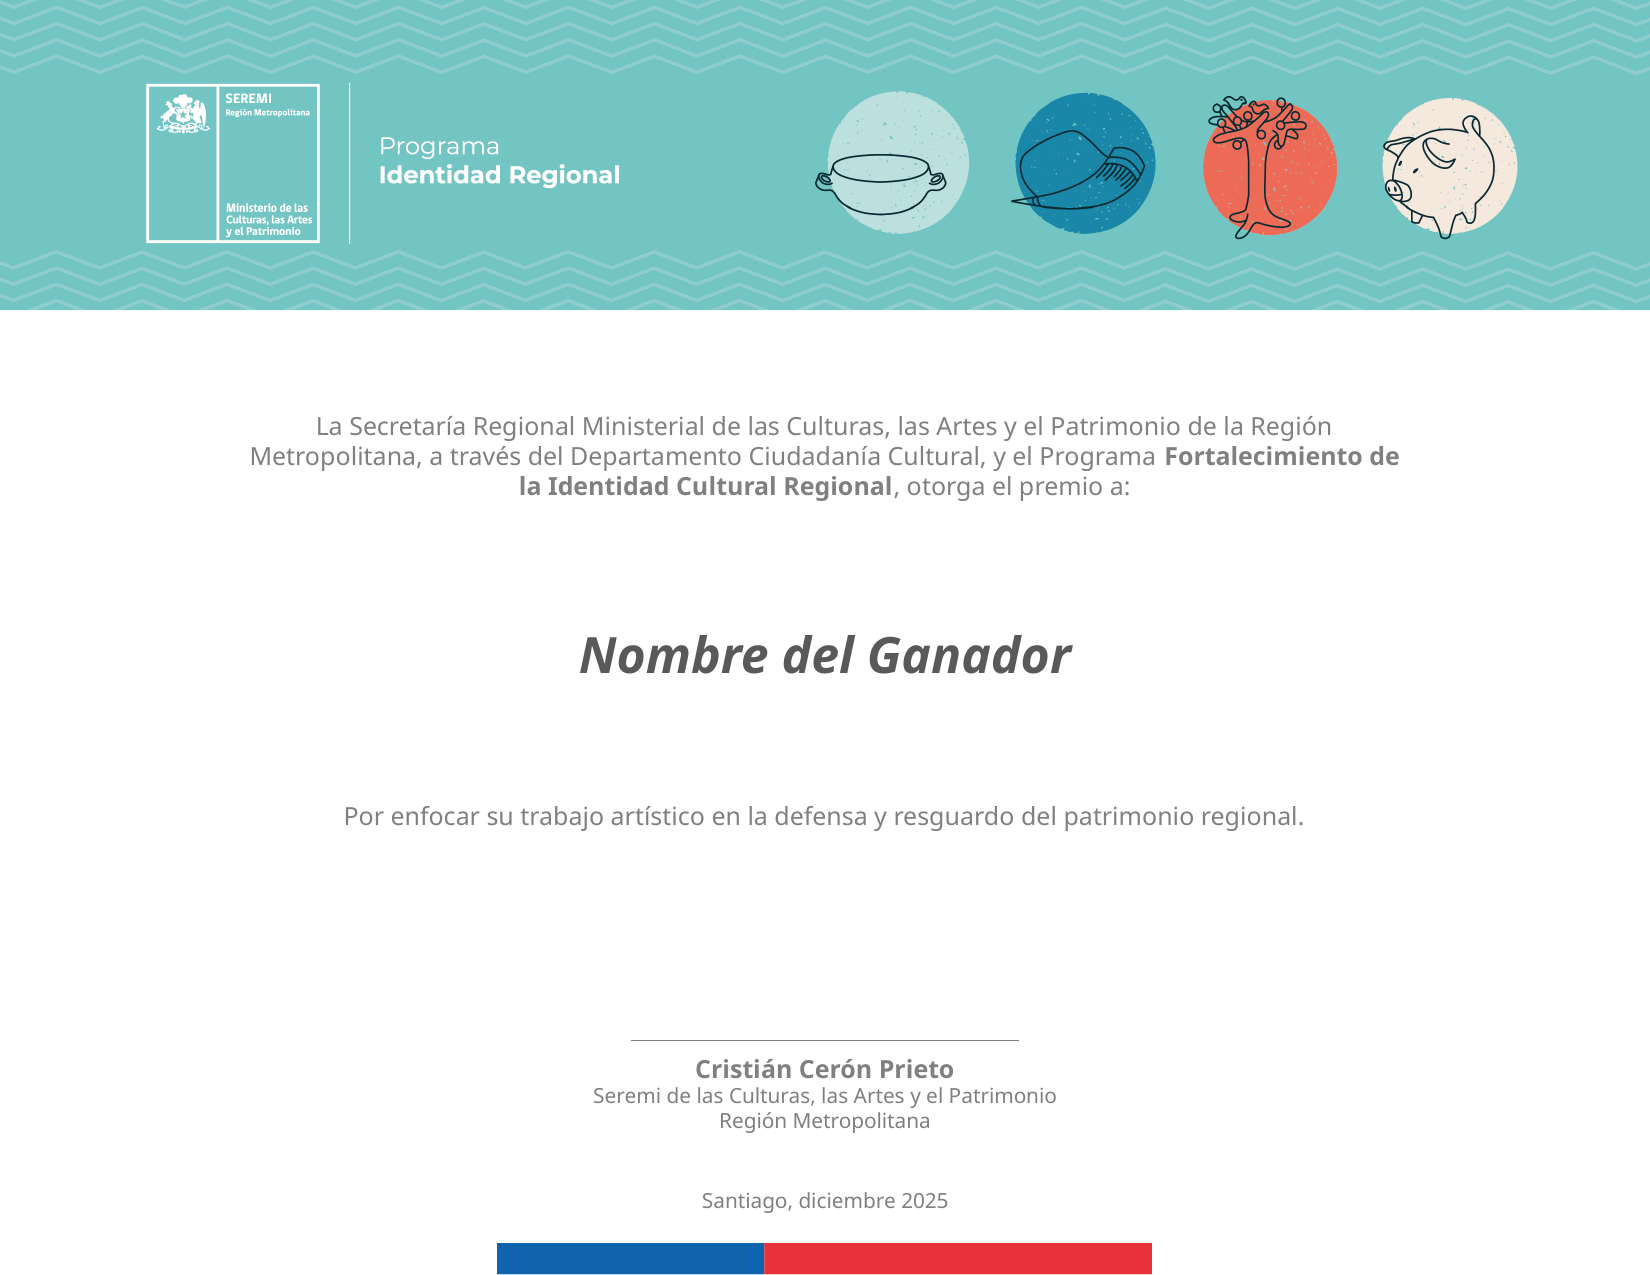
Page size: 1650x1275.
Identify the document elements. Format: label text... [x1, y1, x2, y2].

picture [497, 1243, 1152, 1275]
text_box Nombre del Ganador [312, 615, 1338, 691]
text_box Por enfocar su trabajo artístico en la defensa y resguardo del patrimonio regional. [120, 792, 1530, 838]
text_box Cristián Cerón Prieto Seremi de las Culturas, las Artes y el Patrimonio Región Metropolitana Santiago, diciembre 2025 [357, 1045, 1293, 1221]
text_box La Secretaría Regional Ministerial de las Culturas, las Artes y el Patrimonio de la Región Metropolitana, a través del Departamento Ciudadanía Cultural, y el Programa Fortalecimiento de la Identidad Cultural Regional, otorga el premio a: [228, 403, 1422, 508]
picture [0, 0, 1650, 311]
